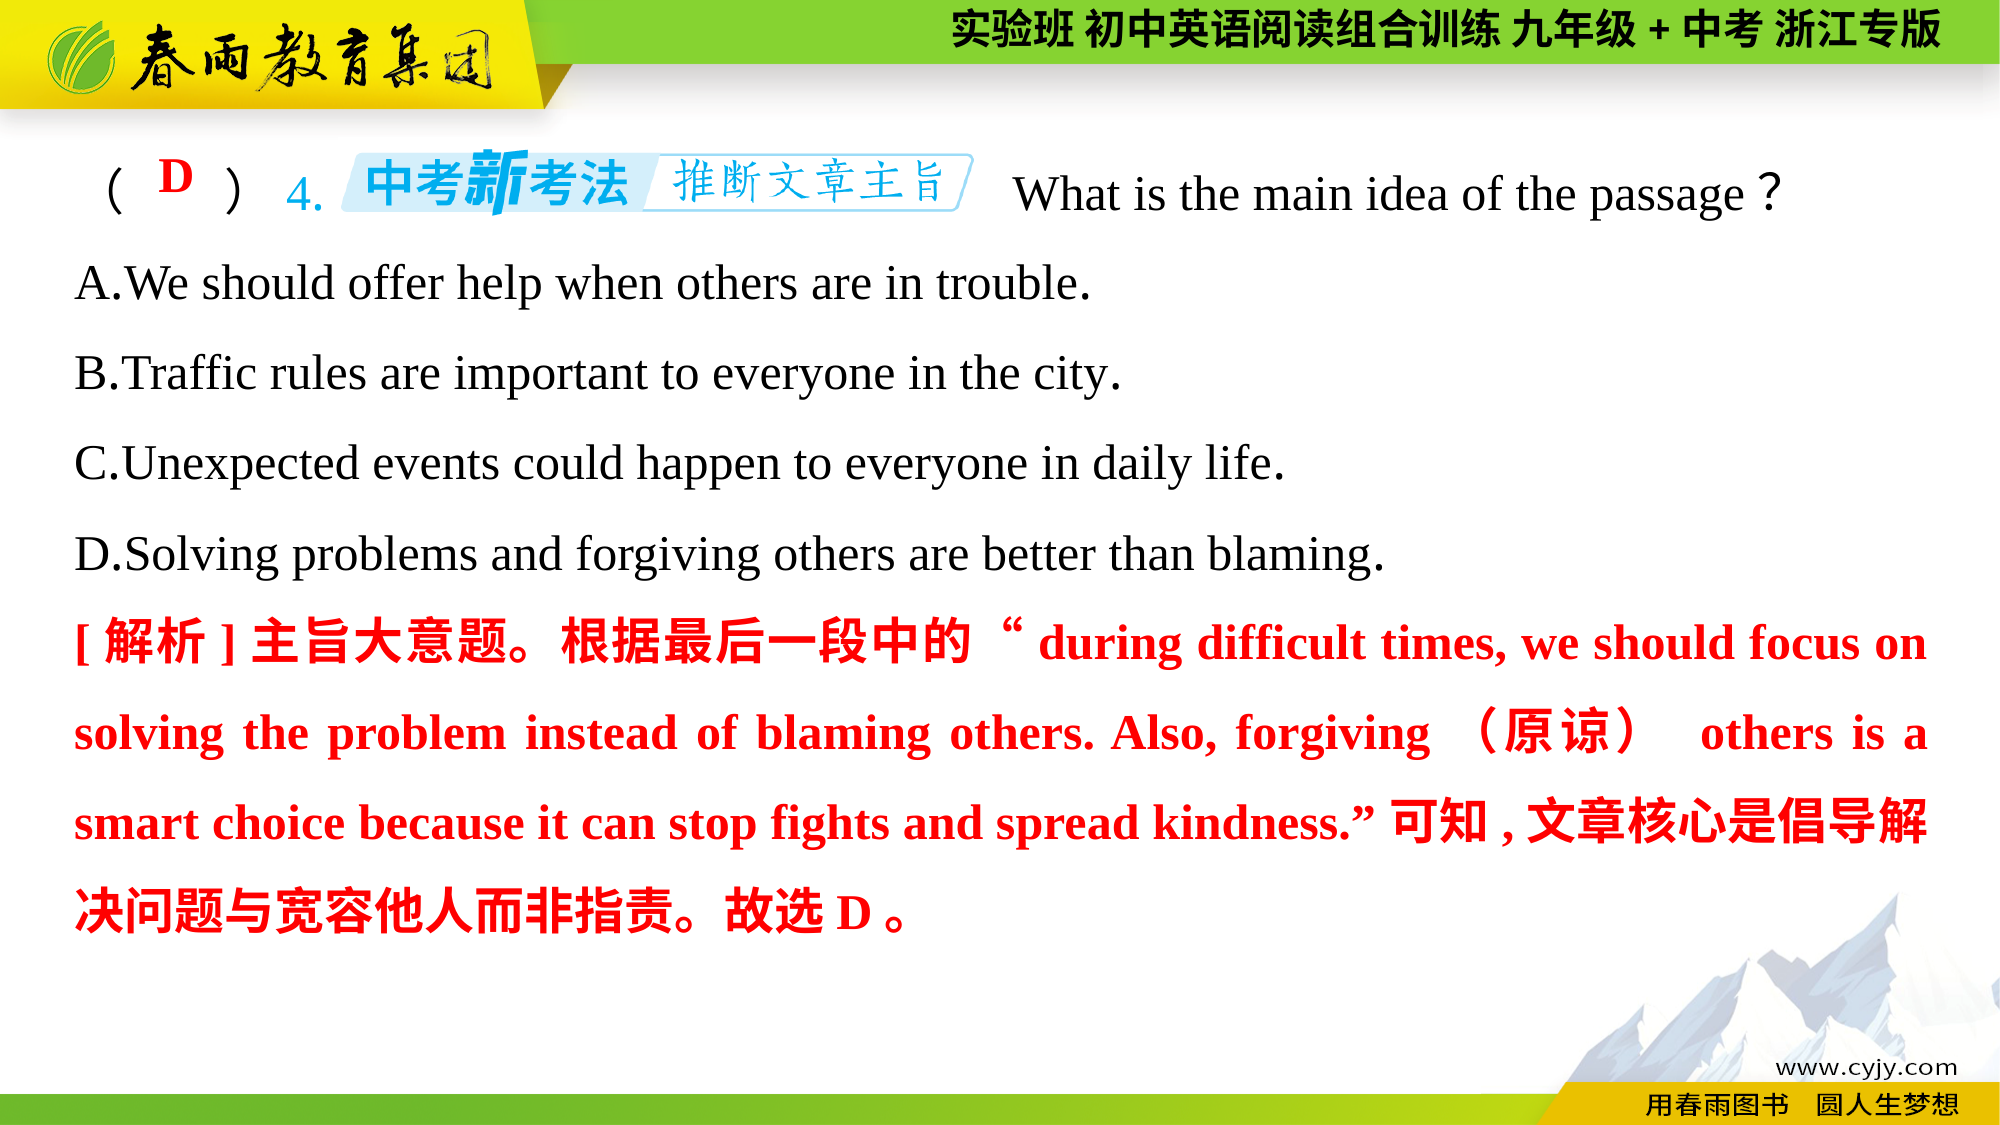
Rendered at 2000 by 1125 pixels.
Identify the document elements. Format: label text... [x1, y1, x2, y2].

text_box [解析]主旨大意题。根据最后一段中的“during difficult times, we should focus on solving the problem instead of blaming others. Also, forgiving（原谅） others is a smart choice because it can stop fights and spread kindness.”可知,文章核心是倡导解决问题与宽容他人而非指责。故选D。 [59, 572, 1944, 948]
text_box D [143, 135, 210, 211]
picture [0, 0, 2000, 1125]
list （ ）4. What is the main idea of the passage？ A.We should offer help when others are in trouble. B.Traffic rules are important to everyone in the city. C.Unexpected events could happen to everyone in daily life. D.Solving problems and forgiving others are better than blaming. [59, 122, 1944, 572]
